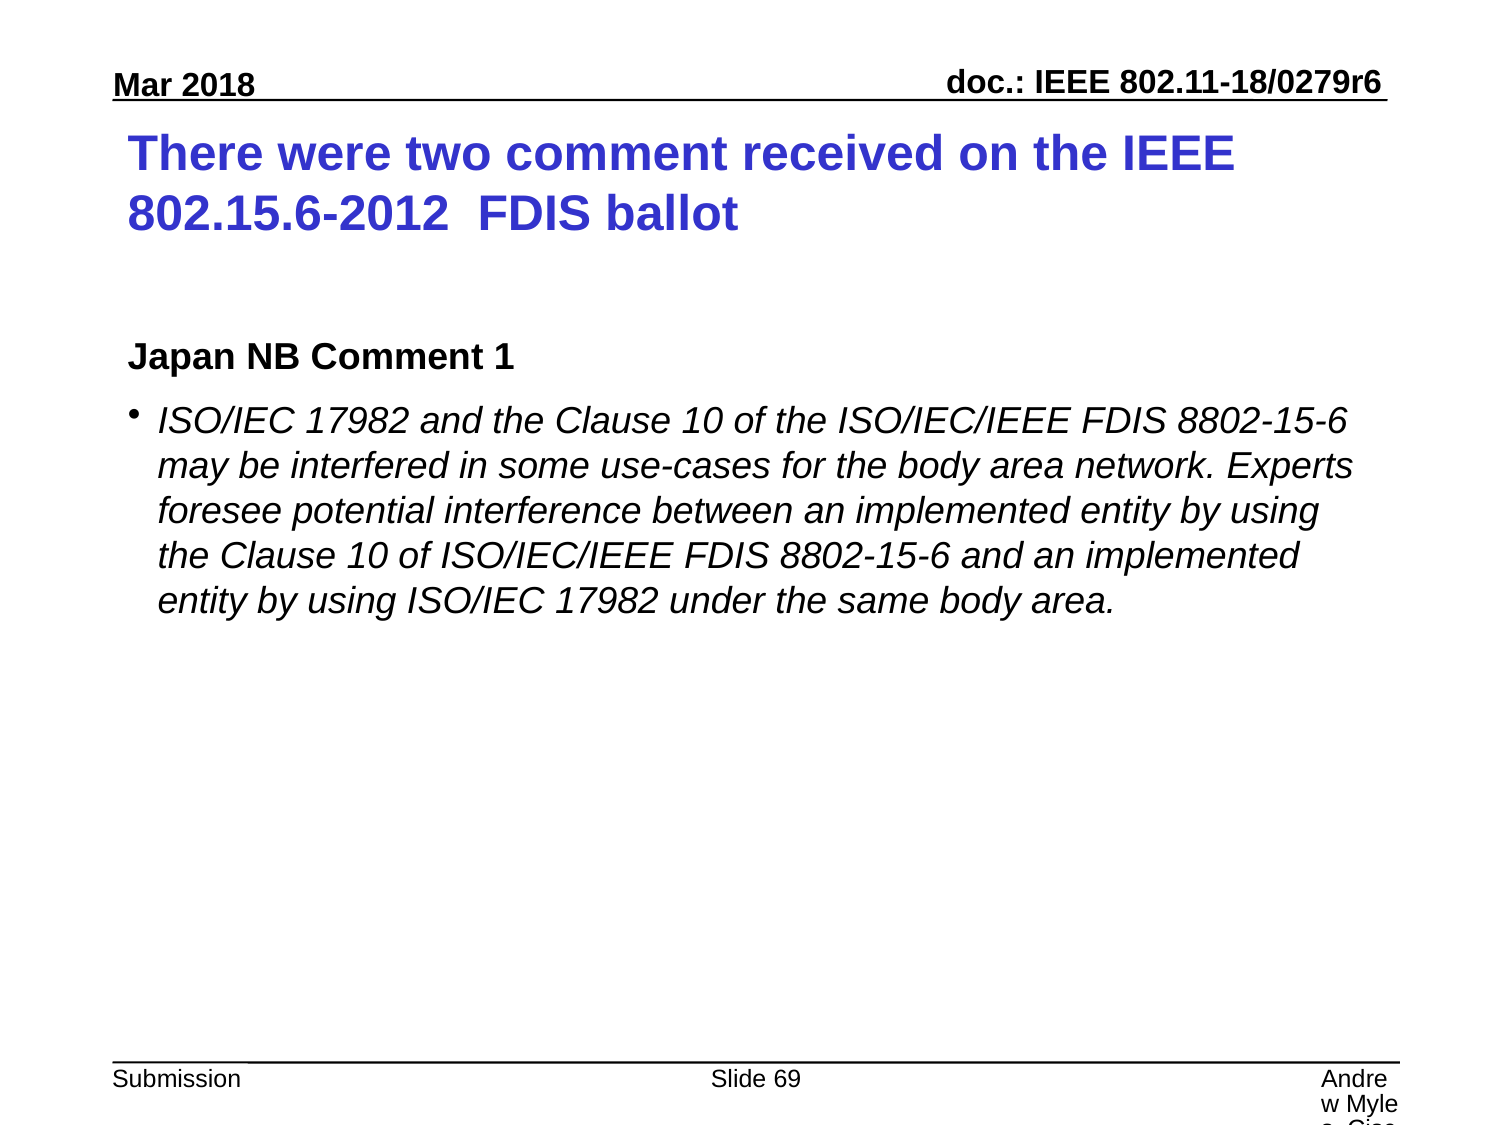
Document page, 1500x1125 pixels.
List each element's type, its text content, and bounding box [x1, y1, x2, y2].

footer Andrew Myles, Cisco [1320, 1061, 1402, 1093]
title There were two comment received on the IEEE 802.15.6-2012 FDIS ballot [112, 112, 1388, 288]
list Japan NB Comment 1 ISO/IEC 17982 and the Clause 10 of the ISO/IEC/IEEE FDIS 8802-15-6 may be interfered in some use-cases for the body area network. Experts foresee potential interference between an implemented entity by using the Clause 10 of ISO/IEC/IEEE FDIS 8802-15-6 and an implemented entity by using ISO/IEC 17982 under the same body area. [112, 324, 1388, 1000]
slide_number Slide 69 [709, 1061, 803, 1093]
